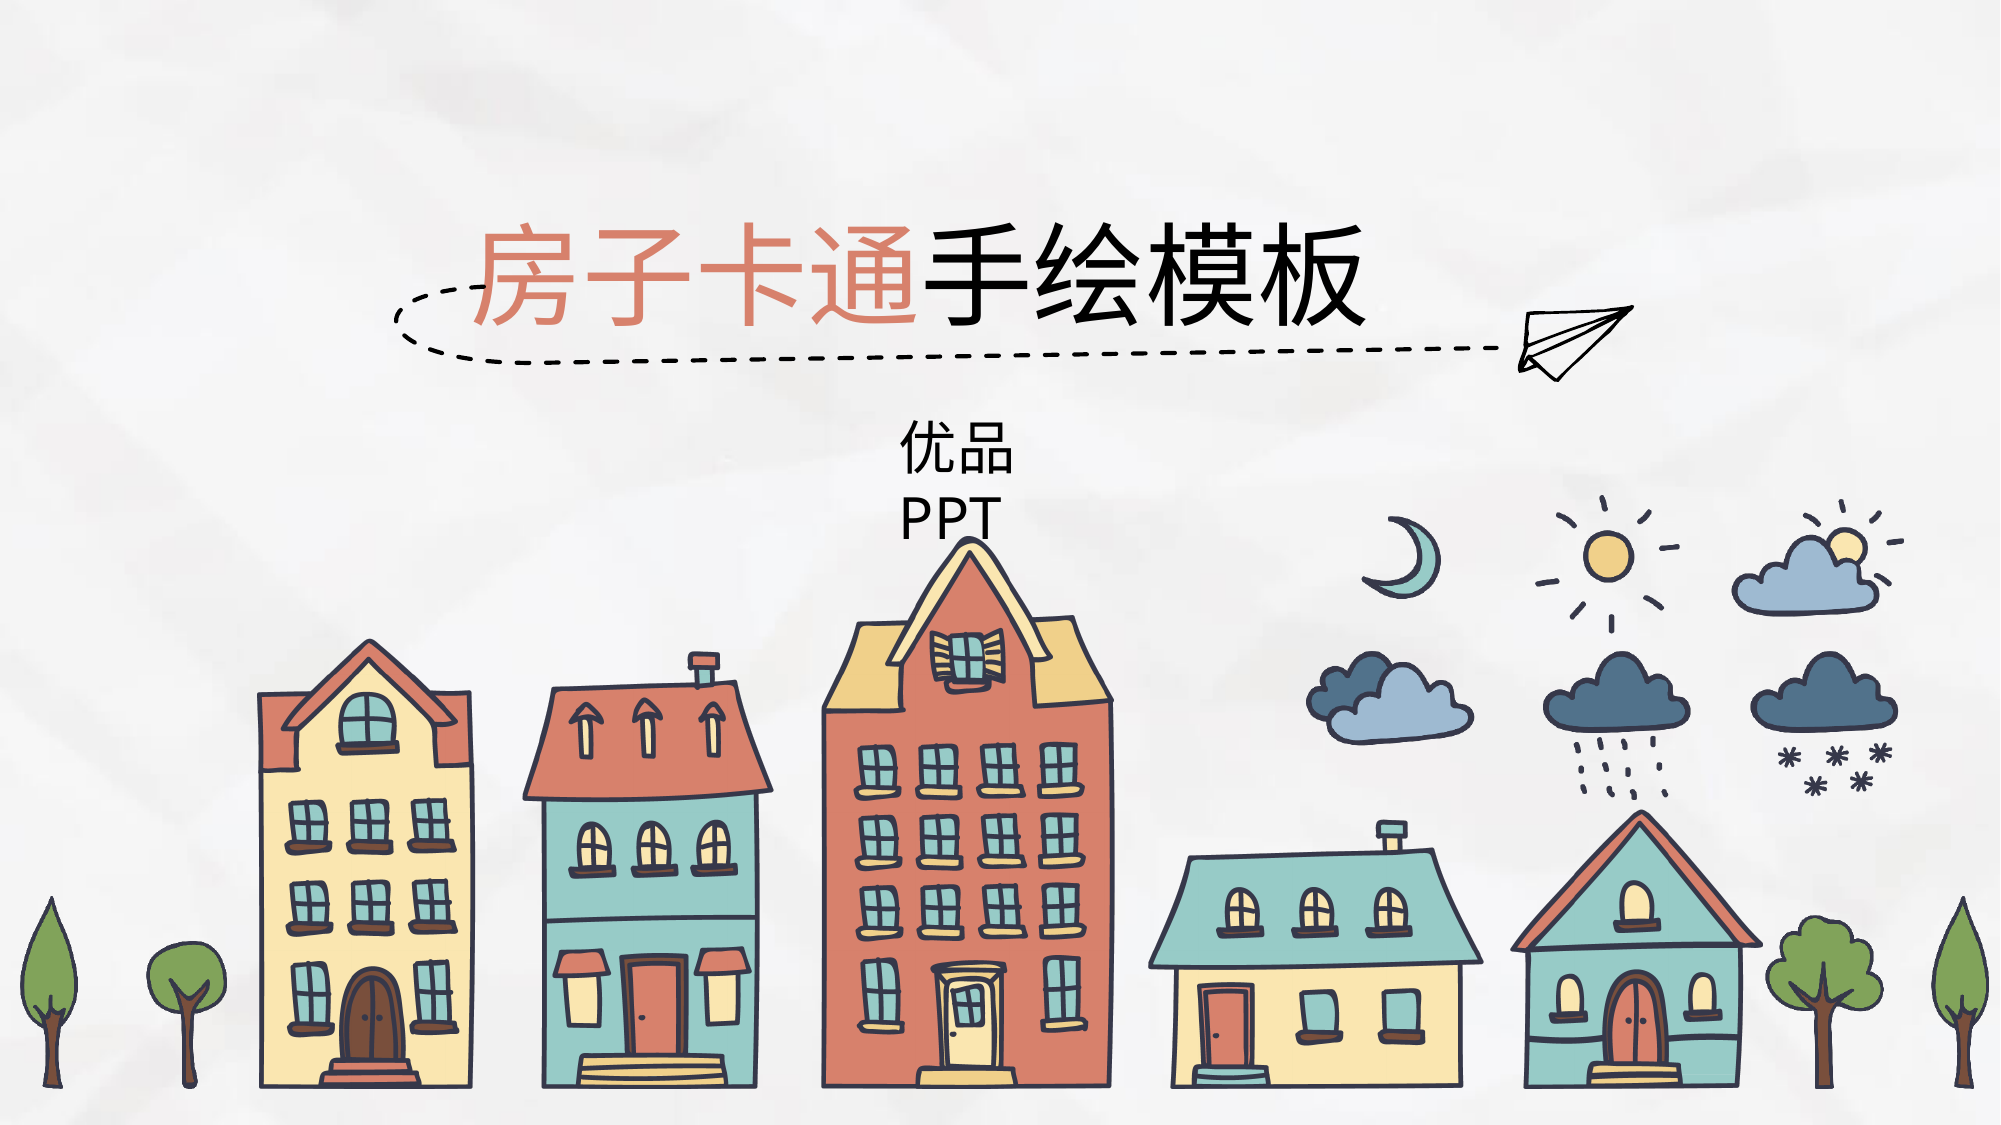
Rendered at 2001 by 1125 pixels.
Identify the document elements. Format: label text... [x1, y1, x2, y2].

text_box [396, 286, 1497, 363]
text_box 房子卡通手绘模板 [455, 197, 1542, 348]
picture [0, 0, 2001, 1125]
text_box [1517, 304, 1635, 382]
text_box 优品PPT [883, 403, 1105, 536]
